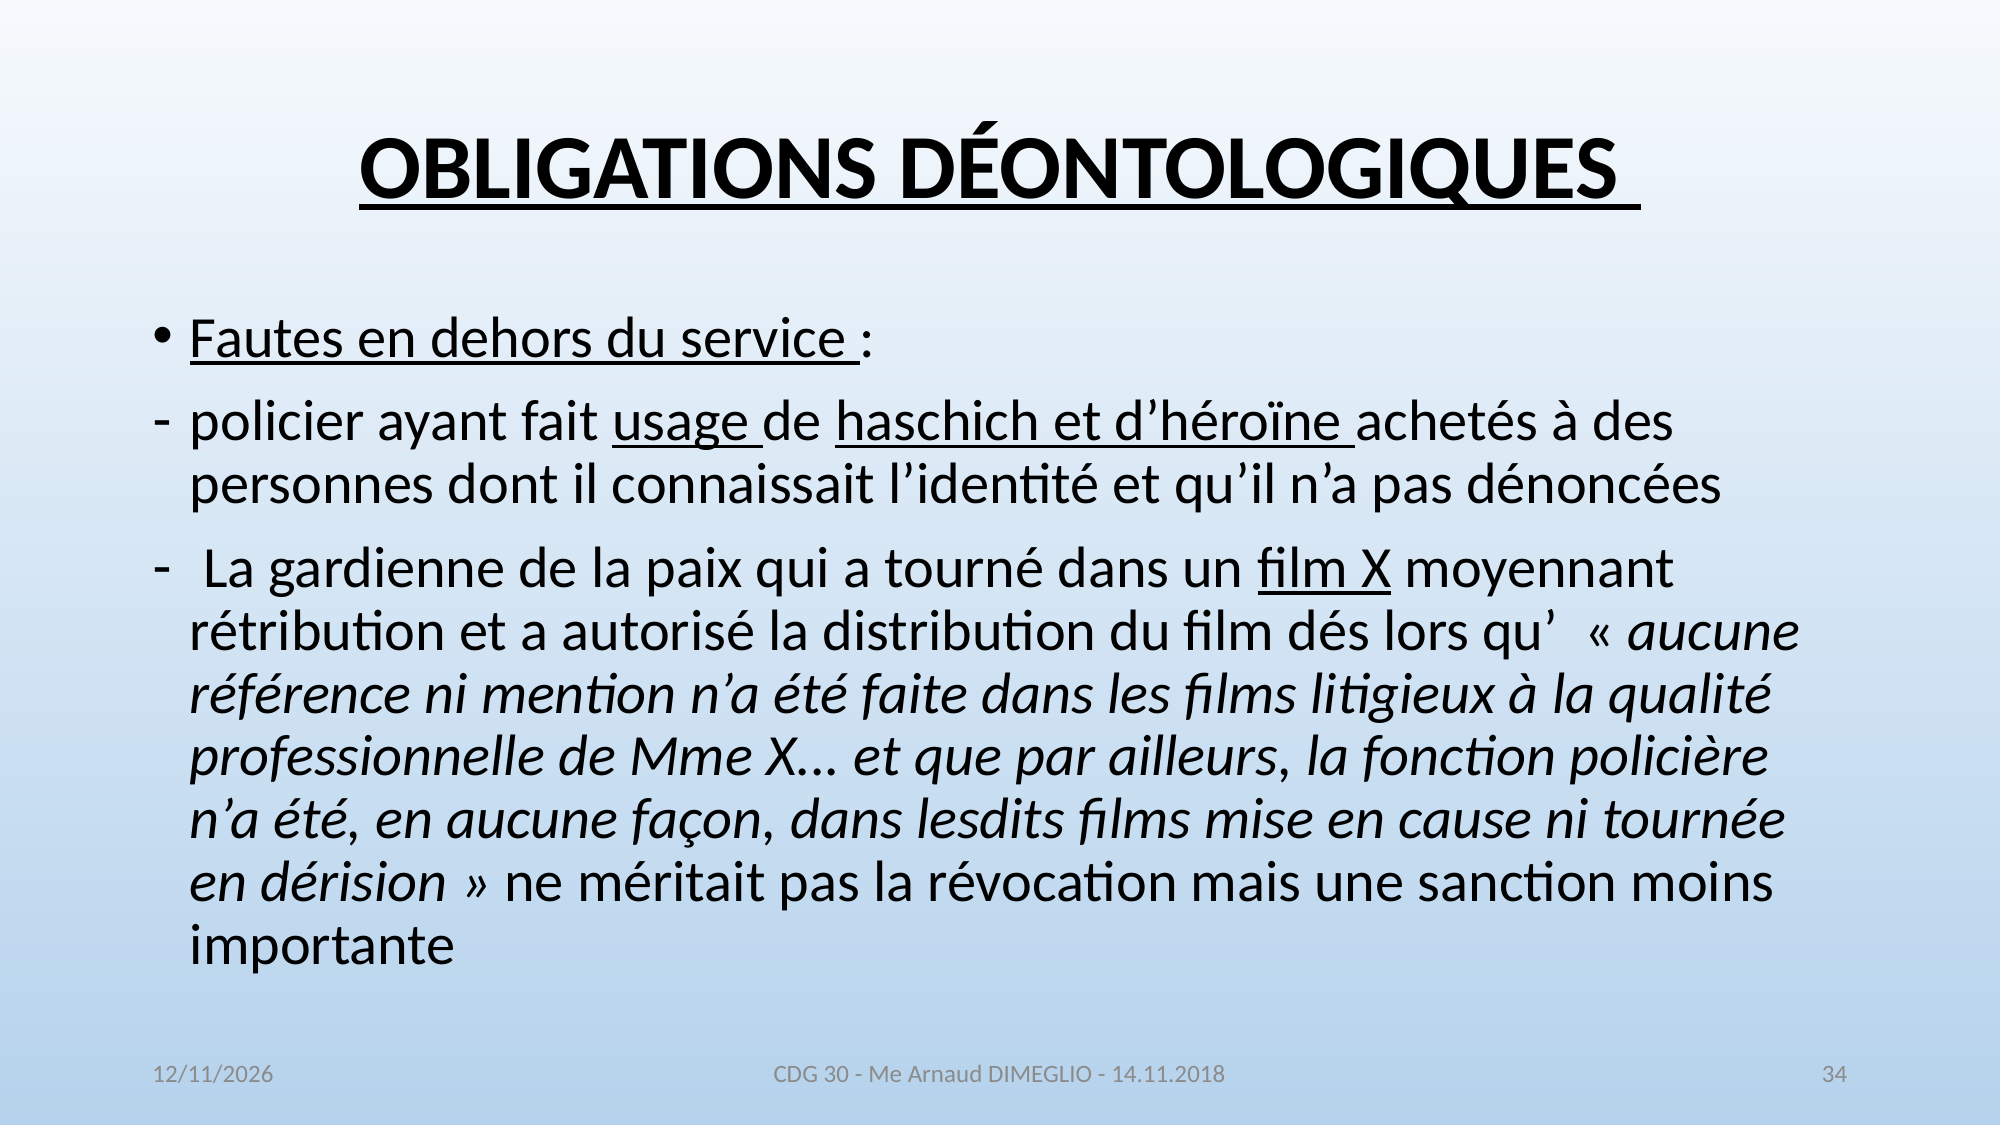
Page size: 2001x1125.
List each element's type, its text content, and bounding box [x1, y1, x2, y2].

slide_number 34 [1412, 1042, 1863, 1103]
footer CDG 30 - Me Arnaud DIMEGLIO - 14.11.2018 [662, 1042, 1338, 1103]
list Fautes en dehors du service : policier ayant fait usage de haschich et d’héroïne achetés à des personnes dont il connaissait l’identité et qu’il n’a pas dénoncées La gardienne de la paix qui a tourné dans un film X moyennant rétribution et a autorisé la distribution du film dés lors qu’ « aucune référence ni mention n’a été faite dans les films litigieux à la qualité professionnelle de Mme X... et que par ailleurs, la fonction policière n’a été, en aucune façon, dans lesdits films mise en cause ni tournée en dérision » ne méritait pas la révocation mais une sanction moins importante [137, 299, 1863, 1125]
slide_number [137, 1042, 588, 1103]
title OBLIGATIONS DÉONTOLOGIQUES [137, 59, 1863, 278]
